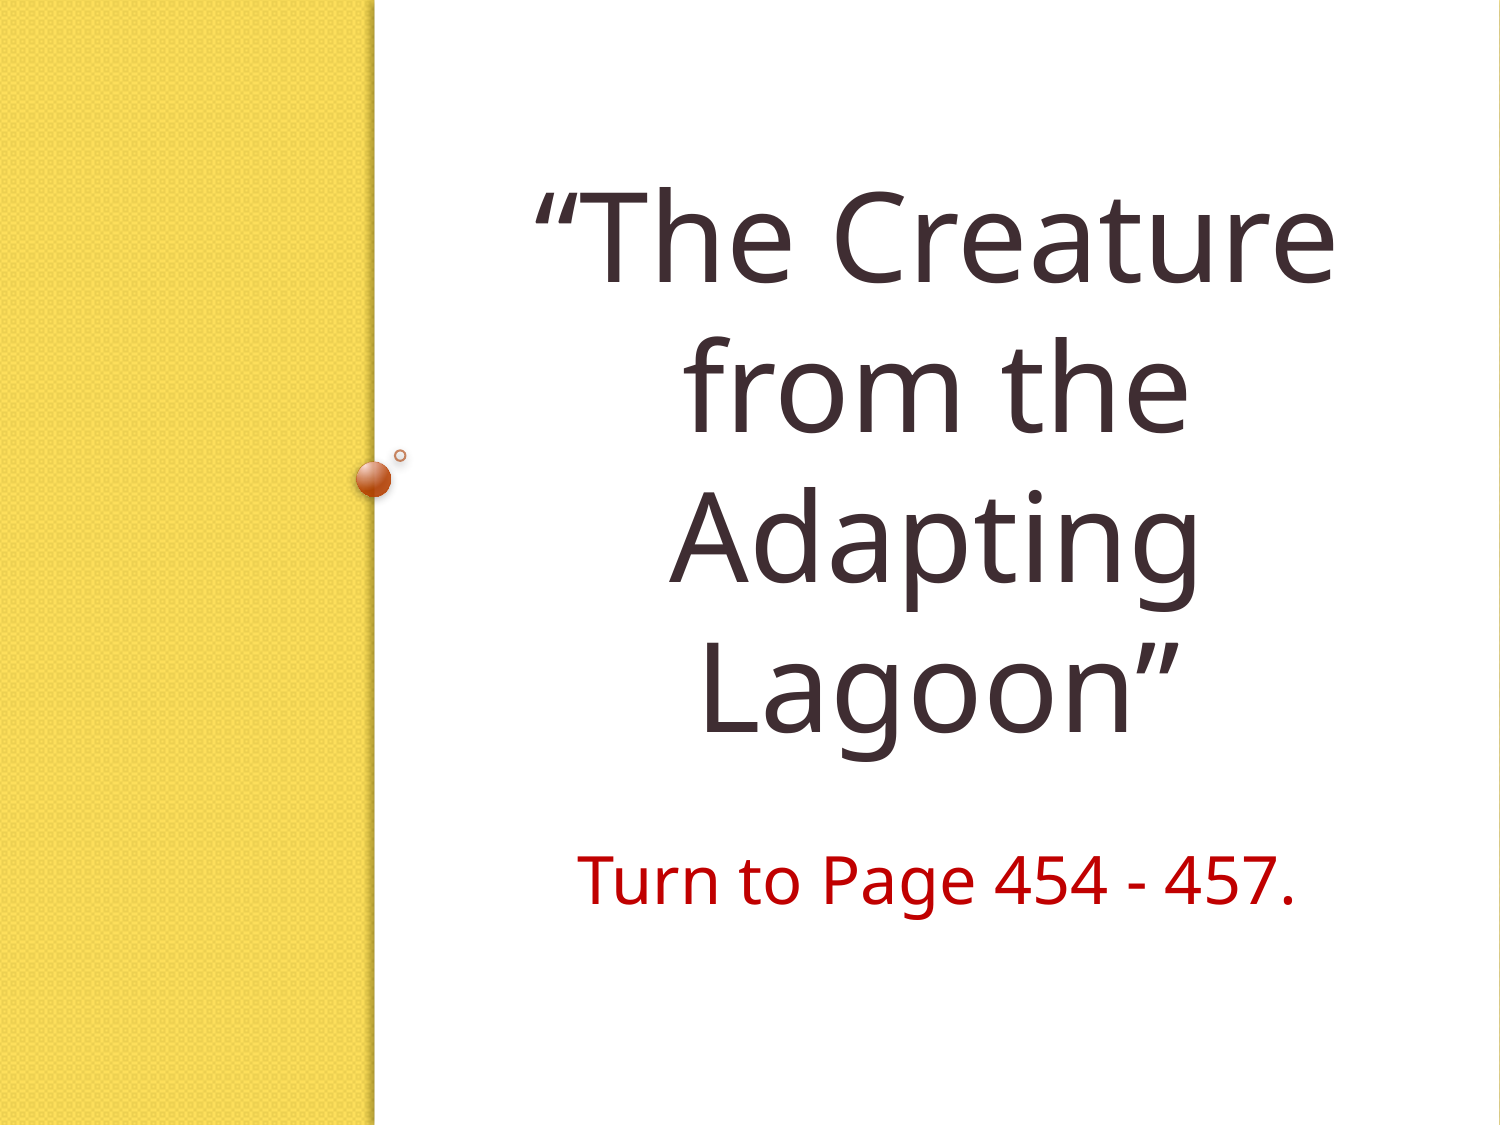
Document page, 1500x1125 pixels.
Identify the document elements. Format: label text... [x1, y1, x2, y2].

list “The Creature from the Adapting Lagoon” Turn to Page 454 - 457. [399, 174, 1473, 925]
